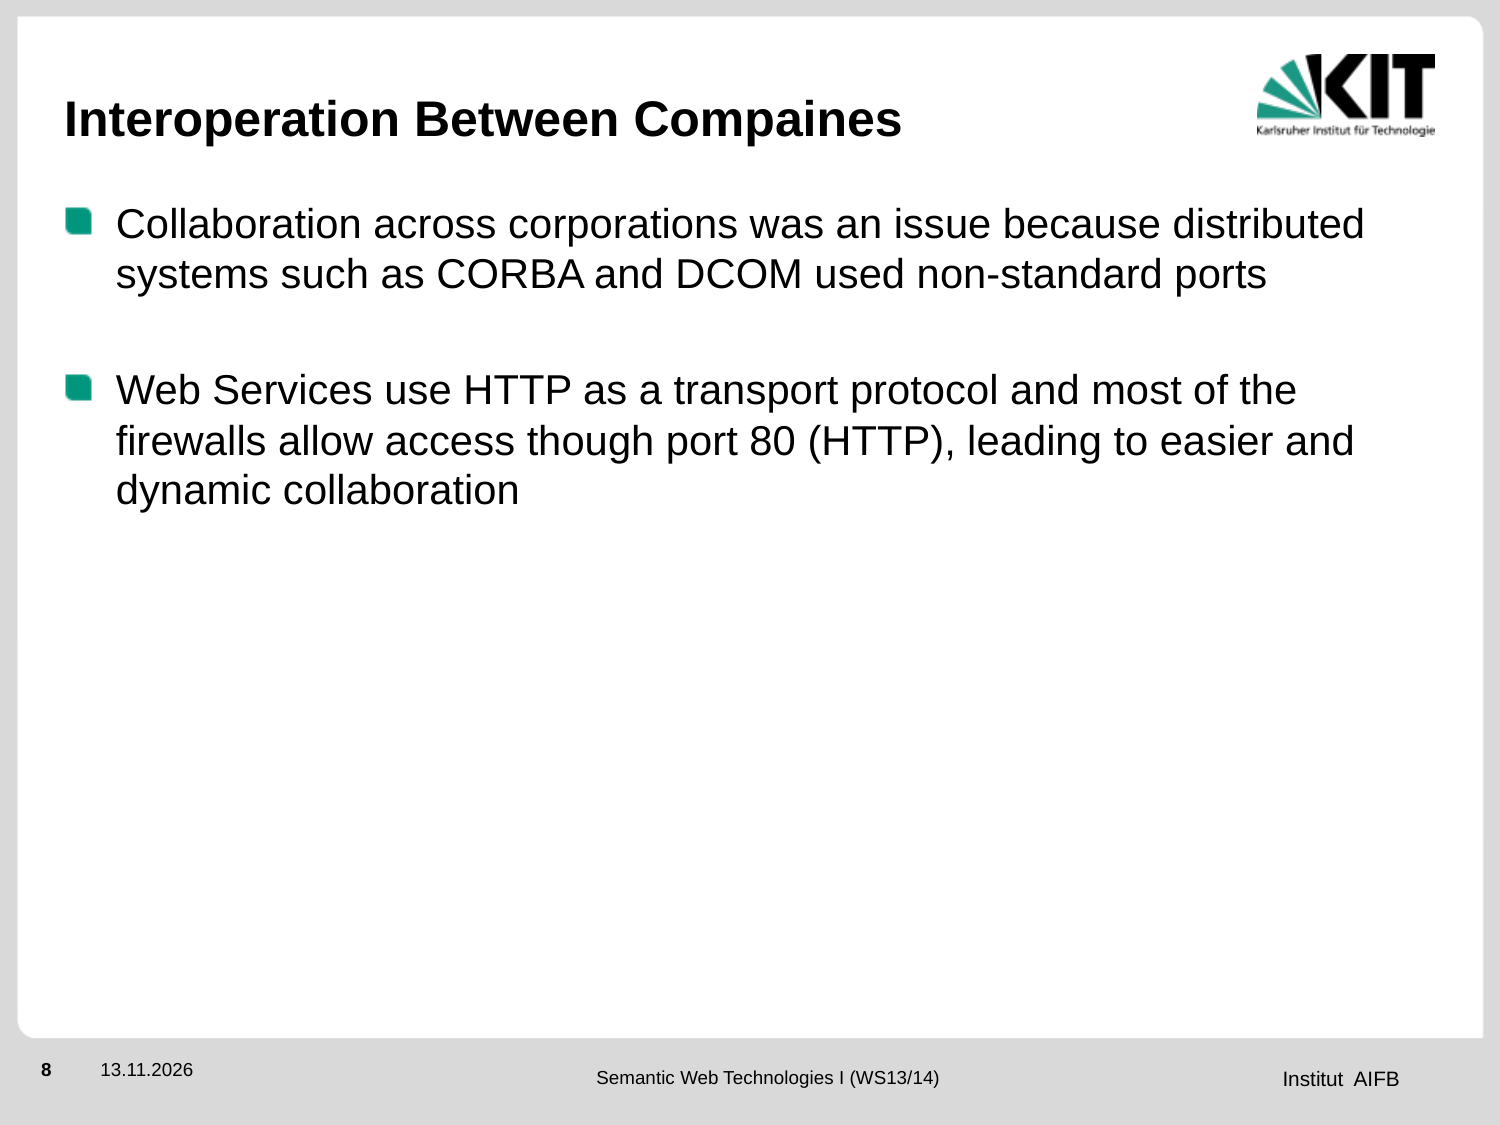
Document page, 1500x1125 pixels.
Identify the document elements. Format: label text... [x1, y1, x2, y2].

picture [0, 0, 1500, 1125]
list Collaboration across corporations was an issue because distributed systems such as CORBA and DCOM used non-standard ports Web Services use HTTP as a transport protocol and most of the firewalls allow access though port 80 (HTTP), leading to easier and dynamic collaboration [64, 196, 1436, 1000]
title Interoperation Between Compaines [64, 54, 1198, 147]
